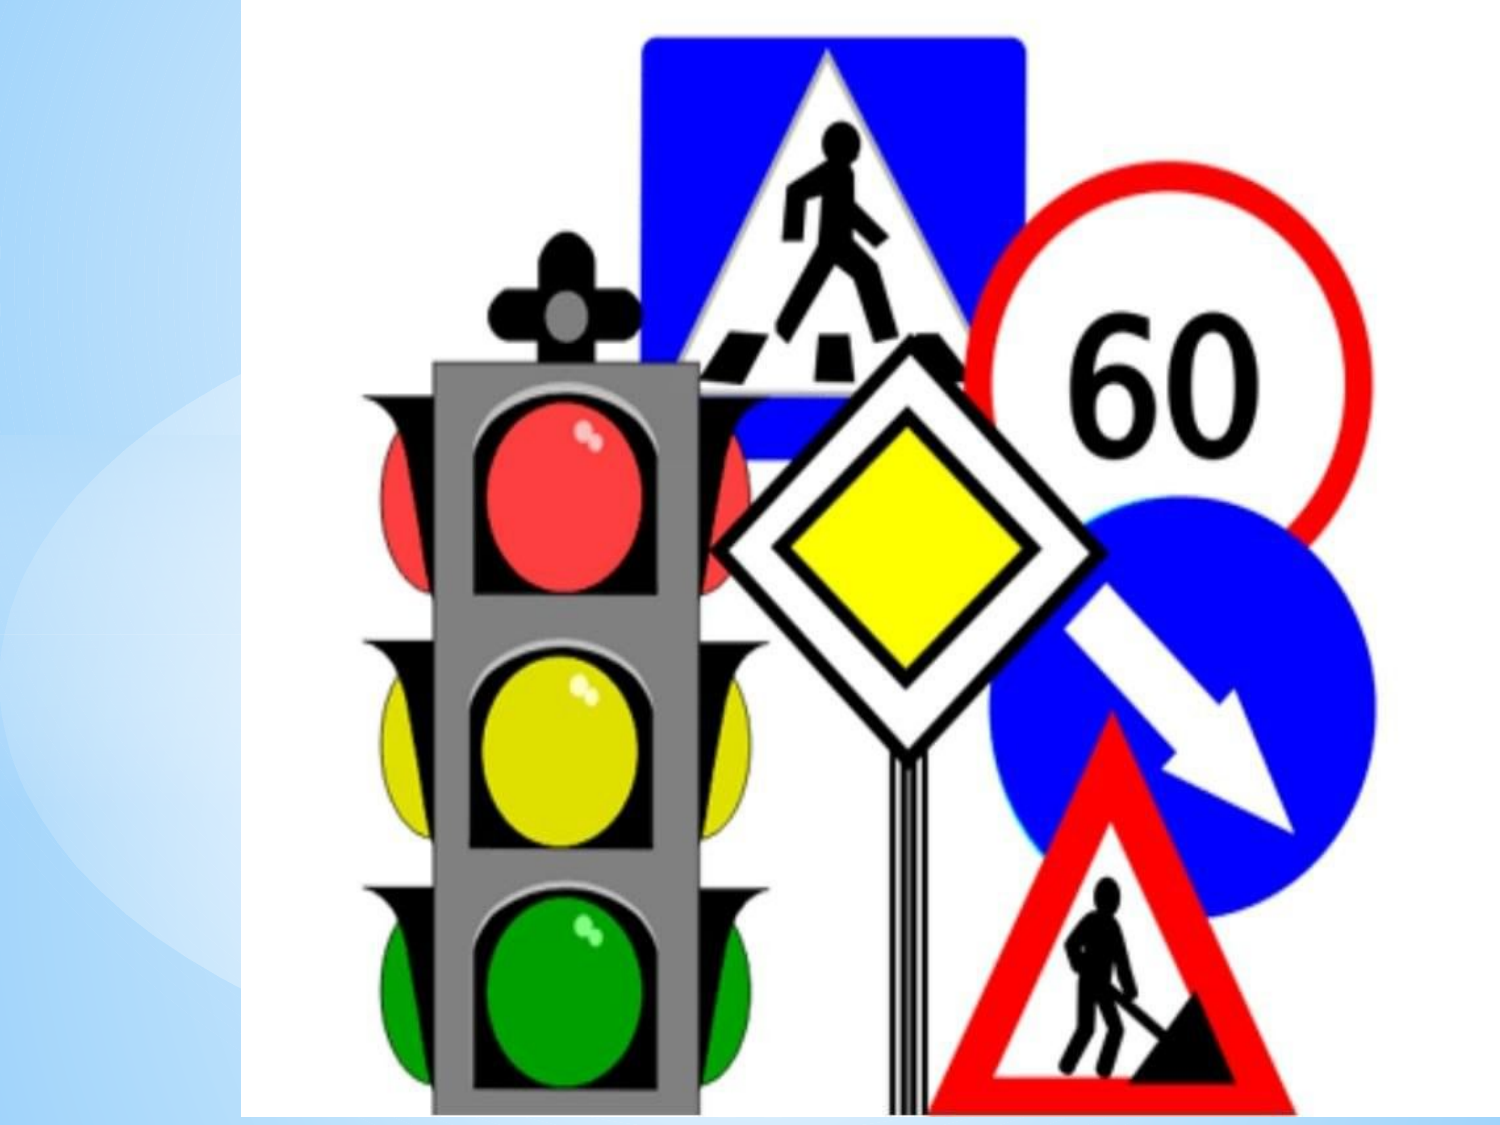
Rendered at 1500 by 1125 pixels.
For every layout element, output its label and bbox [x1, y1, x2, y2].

picture [241, 0, 1500, 1117]
